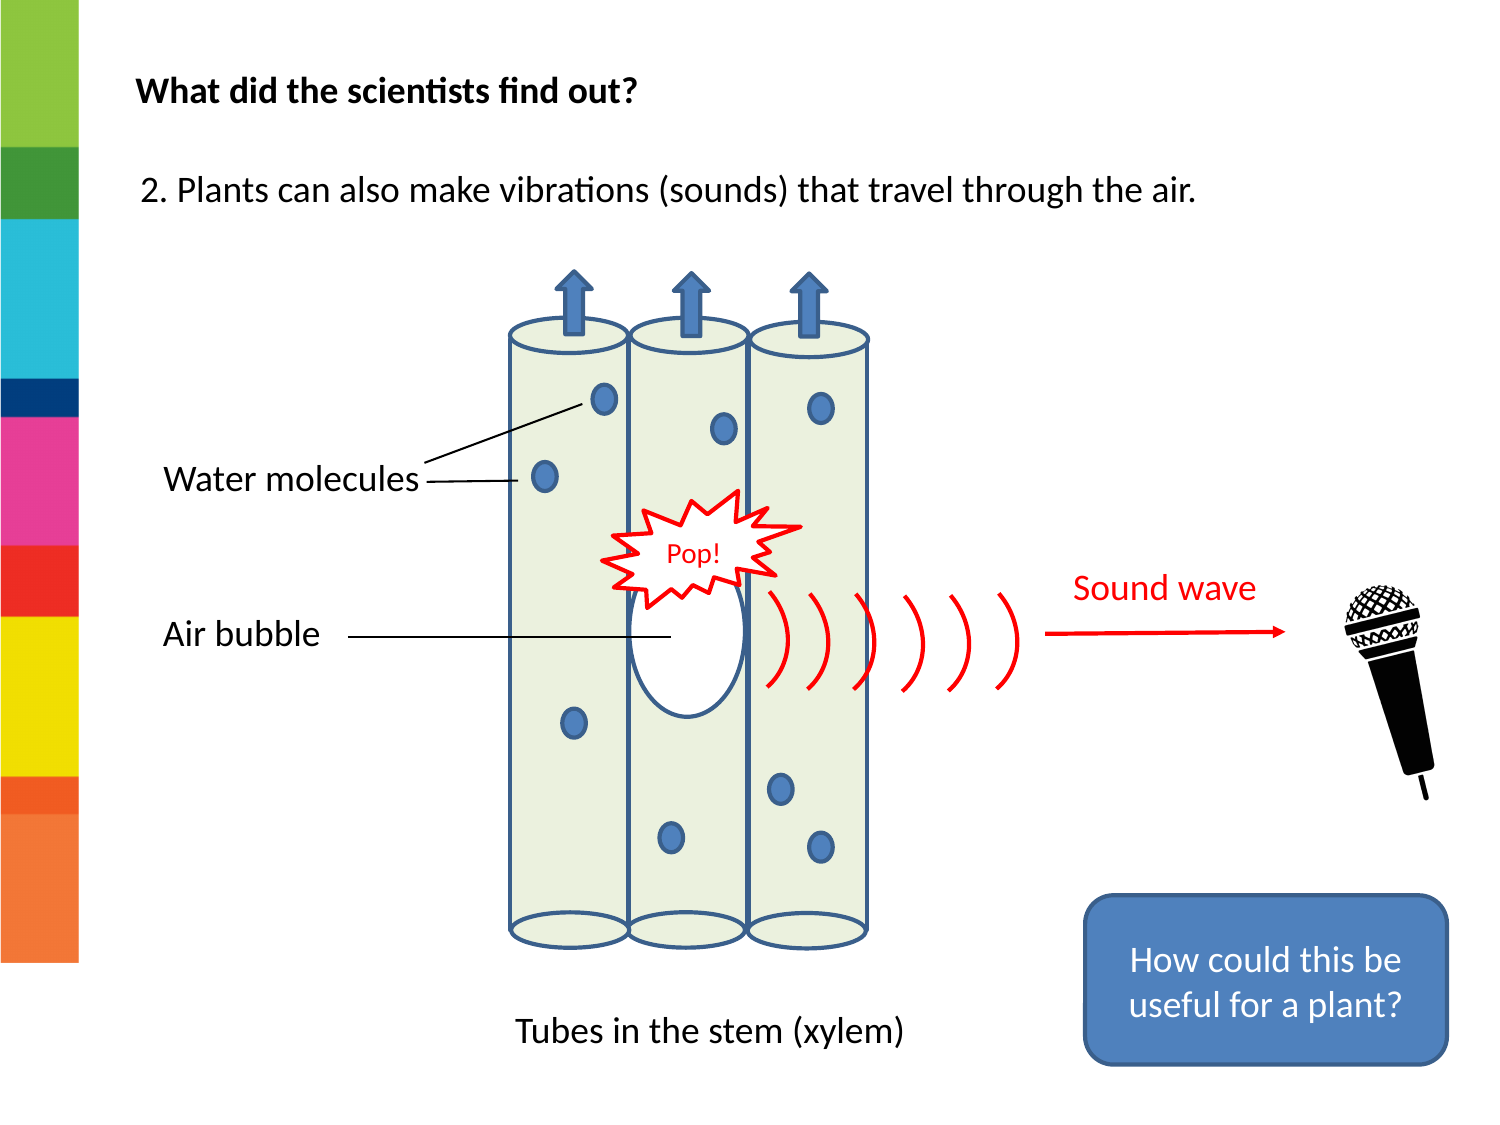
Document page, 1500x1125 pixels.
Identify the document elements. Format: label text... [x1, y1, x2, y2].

text_box 2. Plants can also make vibrations (sounds) that travel through the air. [125, 157, 1214, 218]
text_box What did the scientists find out? [120, 58, 655, 119]
text_box [966, 592, 1019, 690]
text_box Sound wave [1058, 555, 1272, 616]
text_box Water molecules [148, 447, 435, 507]
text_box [424, 403, 583, 464]
picture [1235, 516, 1500, 848]
text_box How could this be useful for a plant? [1082, 893, 1450, 1067]
picture [1, 0, 78, 962]
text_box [1044, 631, 1269, 635]
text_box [509, 271, 869, 949]
text_box [902, 594, 970, 692]
text_box Air bubble [148, 601, 336, 662]
text_box Tubes in the stem (xylem) [500, 998, 921, 1059]
text_box [874, 595, 922, 692]
